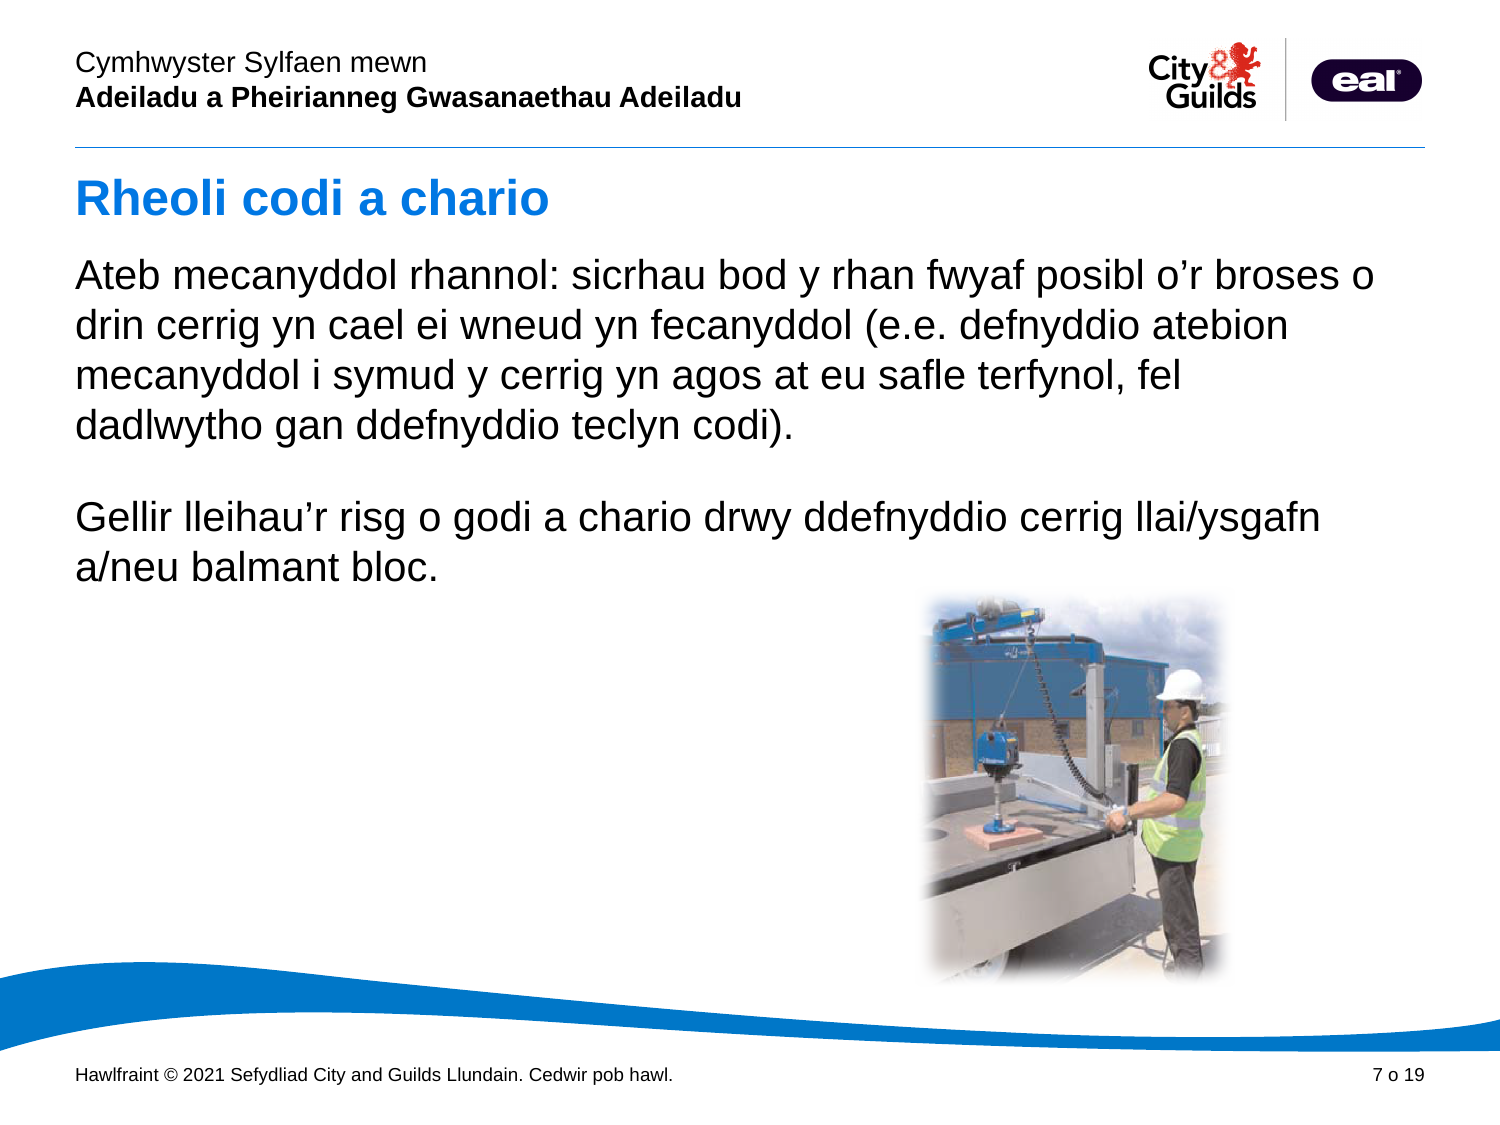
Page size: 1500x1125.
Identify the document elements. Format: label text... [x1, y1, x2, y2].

title Rheoli codi a chario [74, 165, 1426, 229]
picture [915, 585, 1235, 988]
picture [1149, 38, 1422, 121]
list Ateb mecanyddol rhannol: sicrhau bod y rhan fwyaf posibl o’r broses o drin cerrig yn cael ei wneud yn fecanyddol (e.e. defnyddio atebion mecanyddol i symud y cerrig yn agos at eu safle terfynol, fel dadlwytho gan ddefnyddio teclyn codi). Gellir lleihau’r risg o godi a chario drwy ddefnyddio cerrig llai/ysgafn a/neu balmant bloc. [74, 247, 1377, 946]
